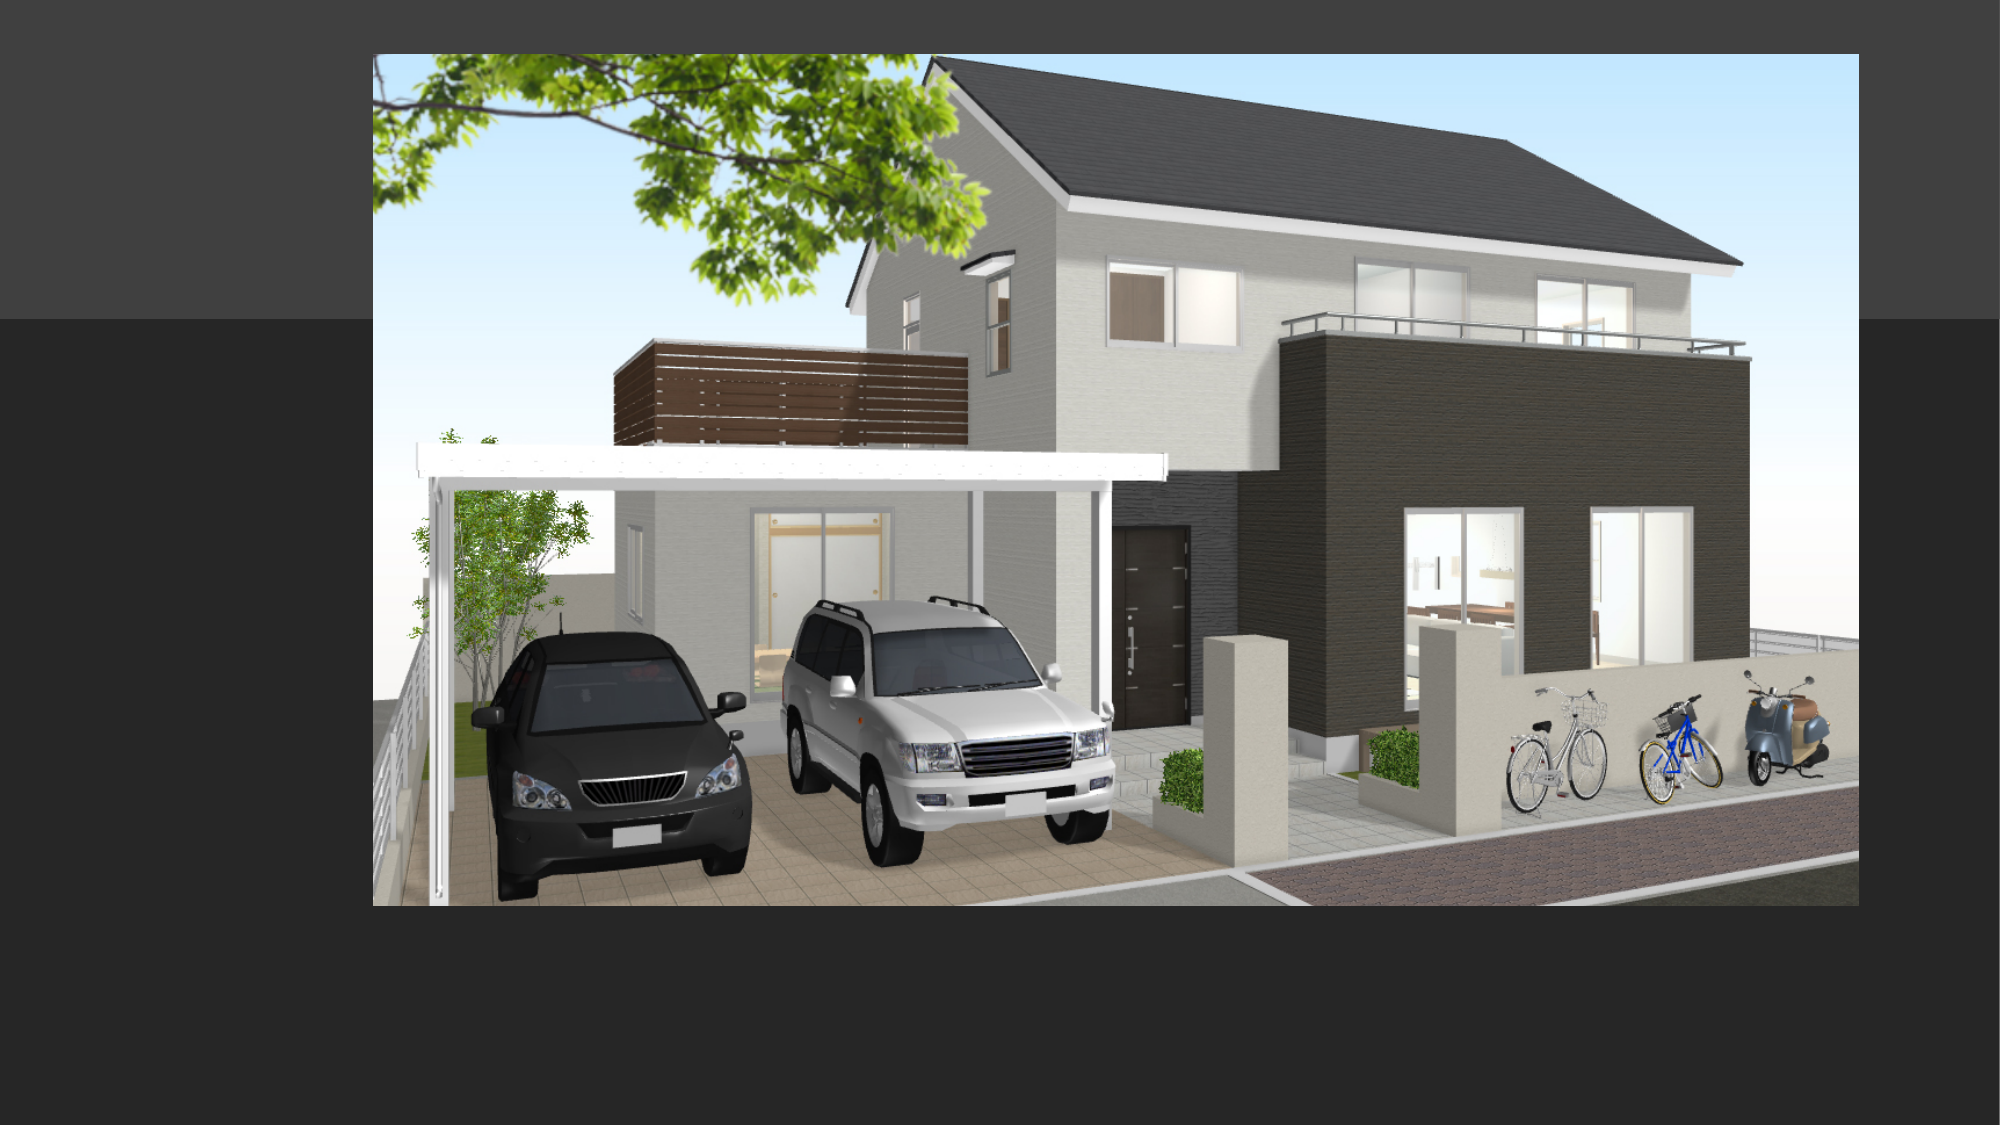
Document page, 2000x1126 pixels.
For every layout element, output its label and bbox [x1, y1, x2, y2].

picture [279, 54, 1946, 906]
